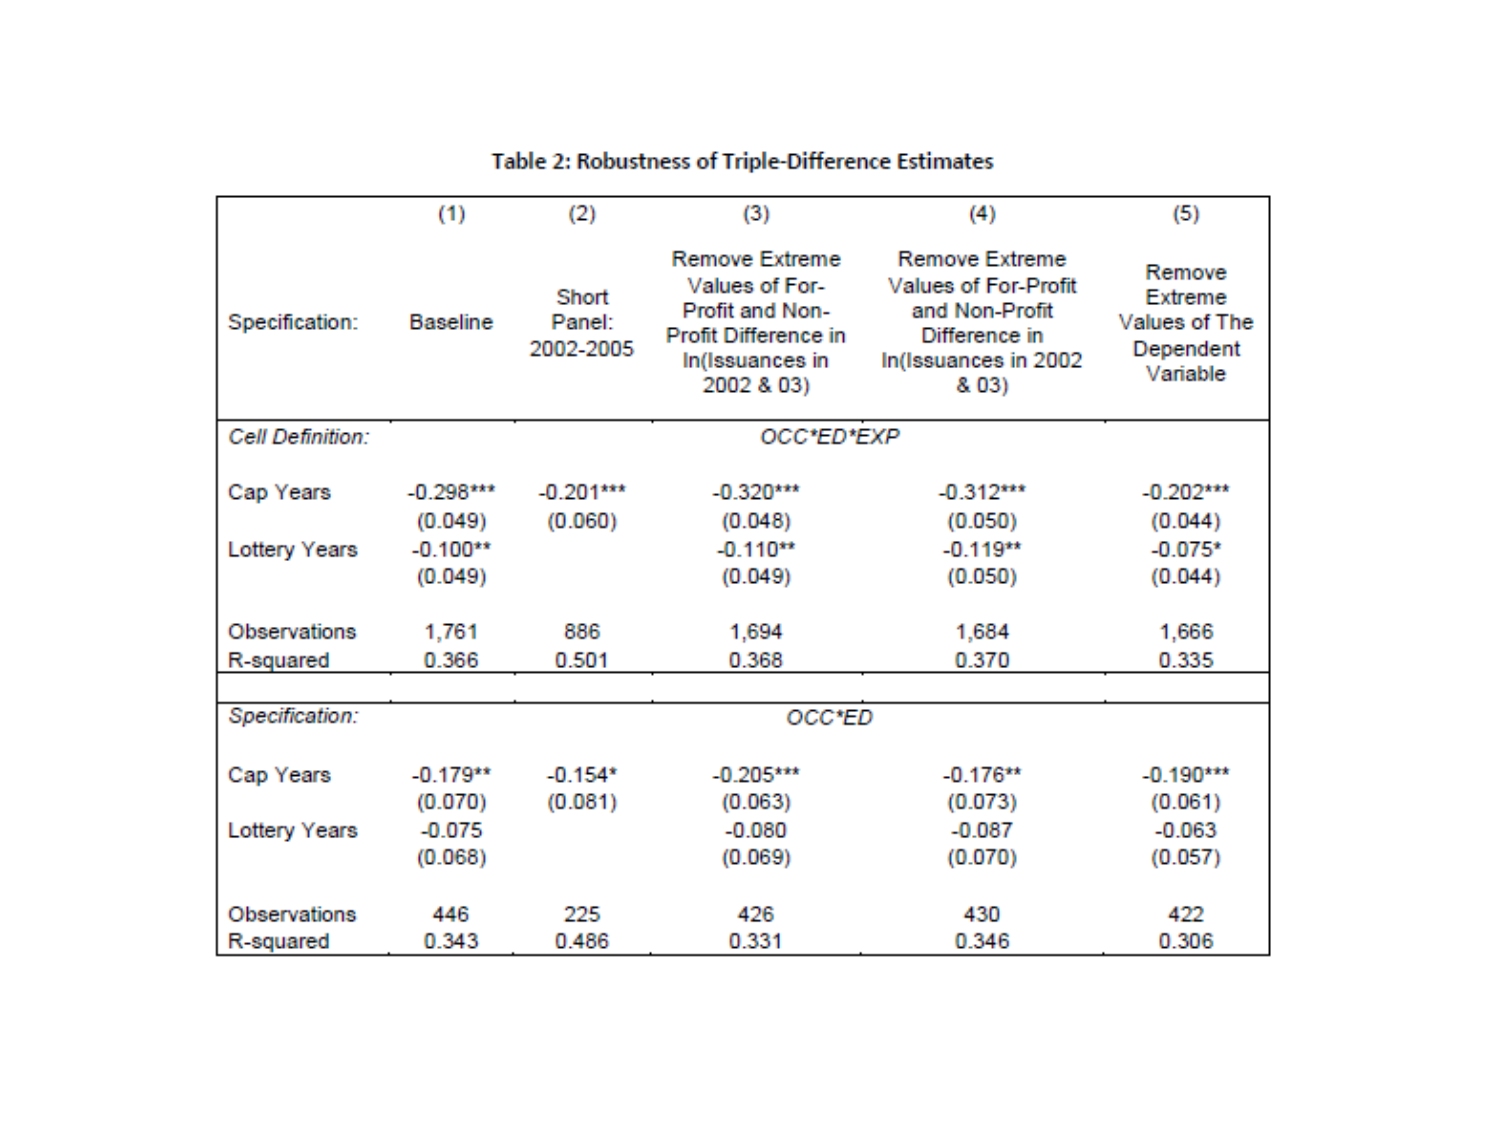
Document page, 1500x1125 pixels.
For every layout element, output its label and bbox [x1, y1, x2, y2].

picture [181, 112, 1313, 990]
